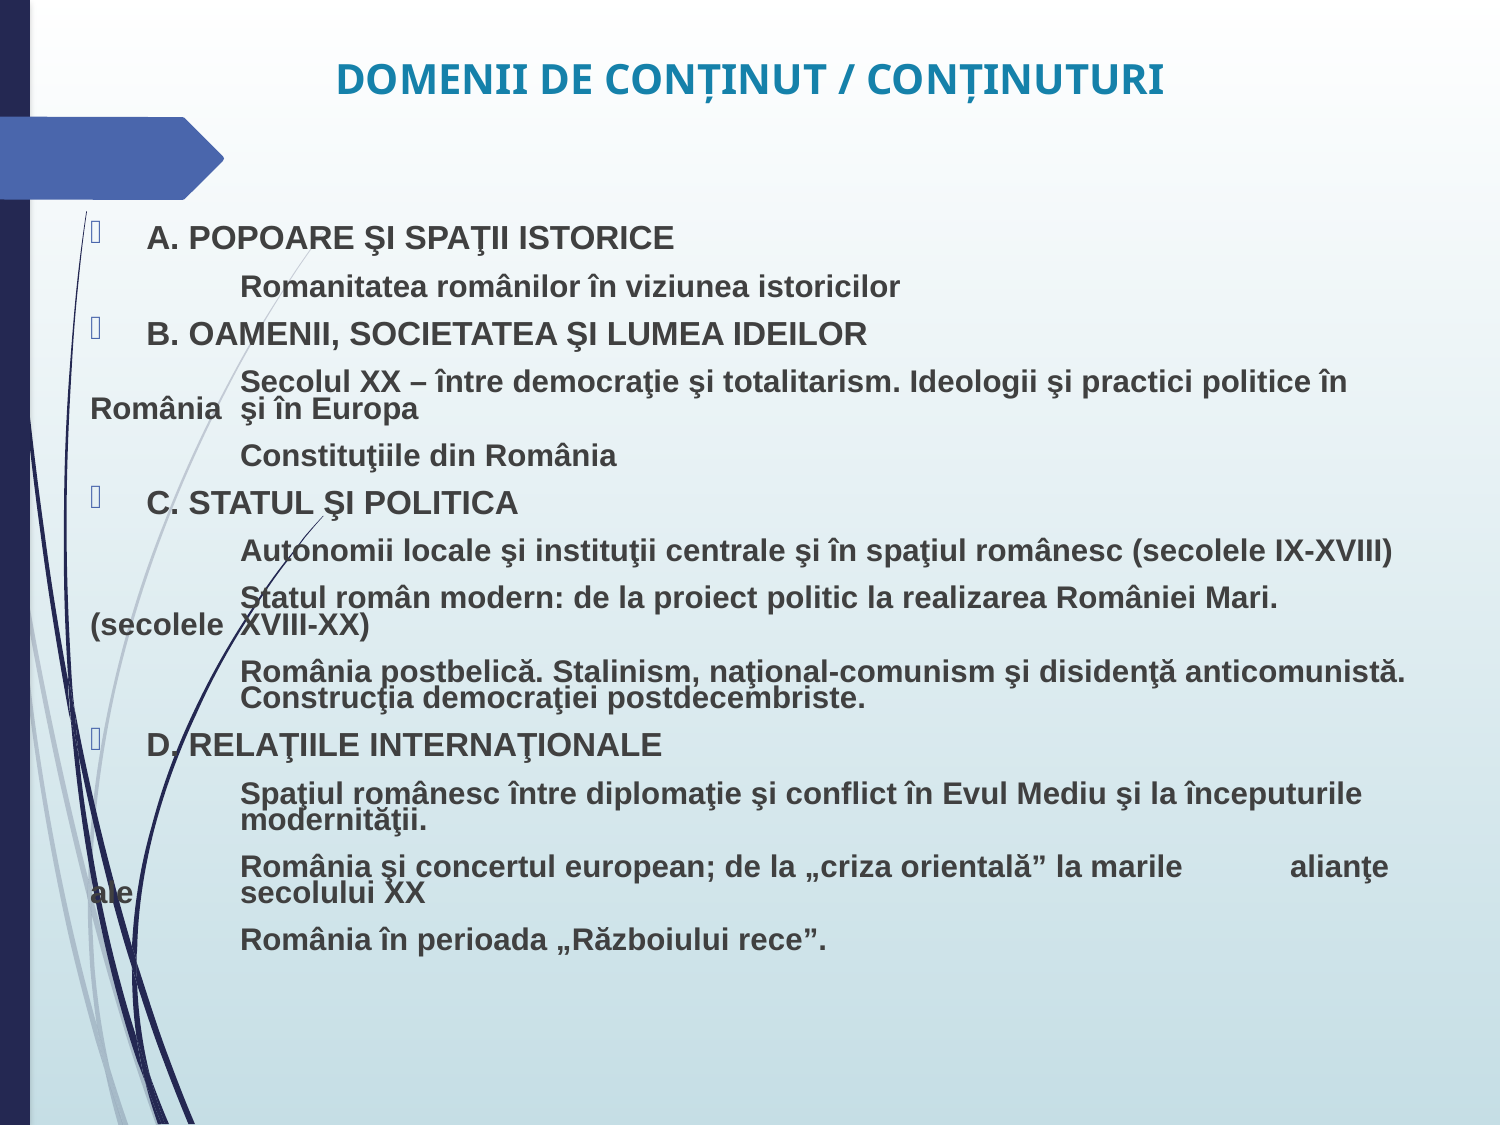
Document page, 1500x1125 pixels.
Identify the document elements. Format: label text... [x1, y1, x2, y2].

list A. POPOARE ŞI SPAŢII ISTORICE Romanitatea românilor în viziunea istoricilor B. OAMENII, SOCIETATEA ŞI LUMEA IDEILOR Secolul XX – între democraţie şi totalitarism. Ideologii şi practici politice în România şi în Europa Constituţiile din România C. STATUL ŞI POLITICA Autonomii locale şi instituţii centrale şi în spaţiul românesc (secolele IX-XVIII) Statul român modern: de la proiect politic la realizarea României Mari. (secolele XVIII-XX) România postbelică. Stalinism, naţional-comunism şi disidenţă anticomunistă. Construcţia democraţiei postdecembriste. D. RELAŢIILE INTERNAŢIONALE Spaţiul românesc între diplomaţie şi conflict în Evul Mediu şi la începuturile modernităţii. România şi concertul european; de la „criza orientală” la marile alianţe ale secolului XX România în perioada „Războiului rece”. [75, 220, 1425, 1080]
title DOMENII DE CONȚINUT / CONȚINUTURI [75, 45, 1425, 149]
